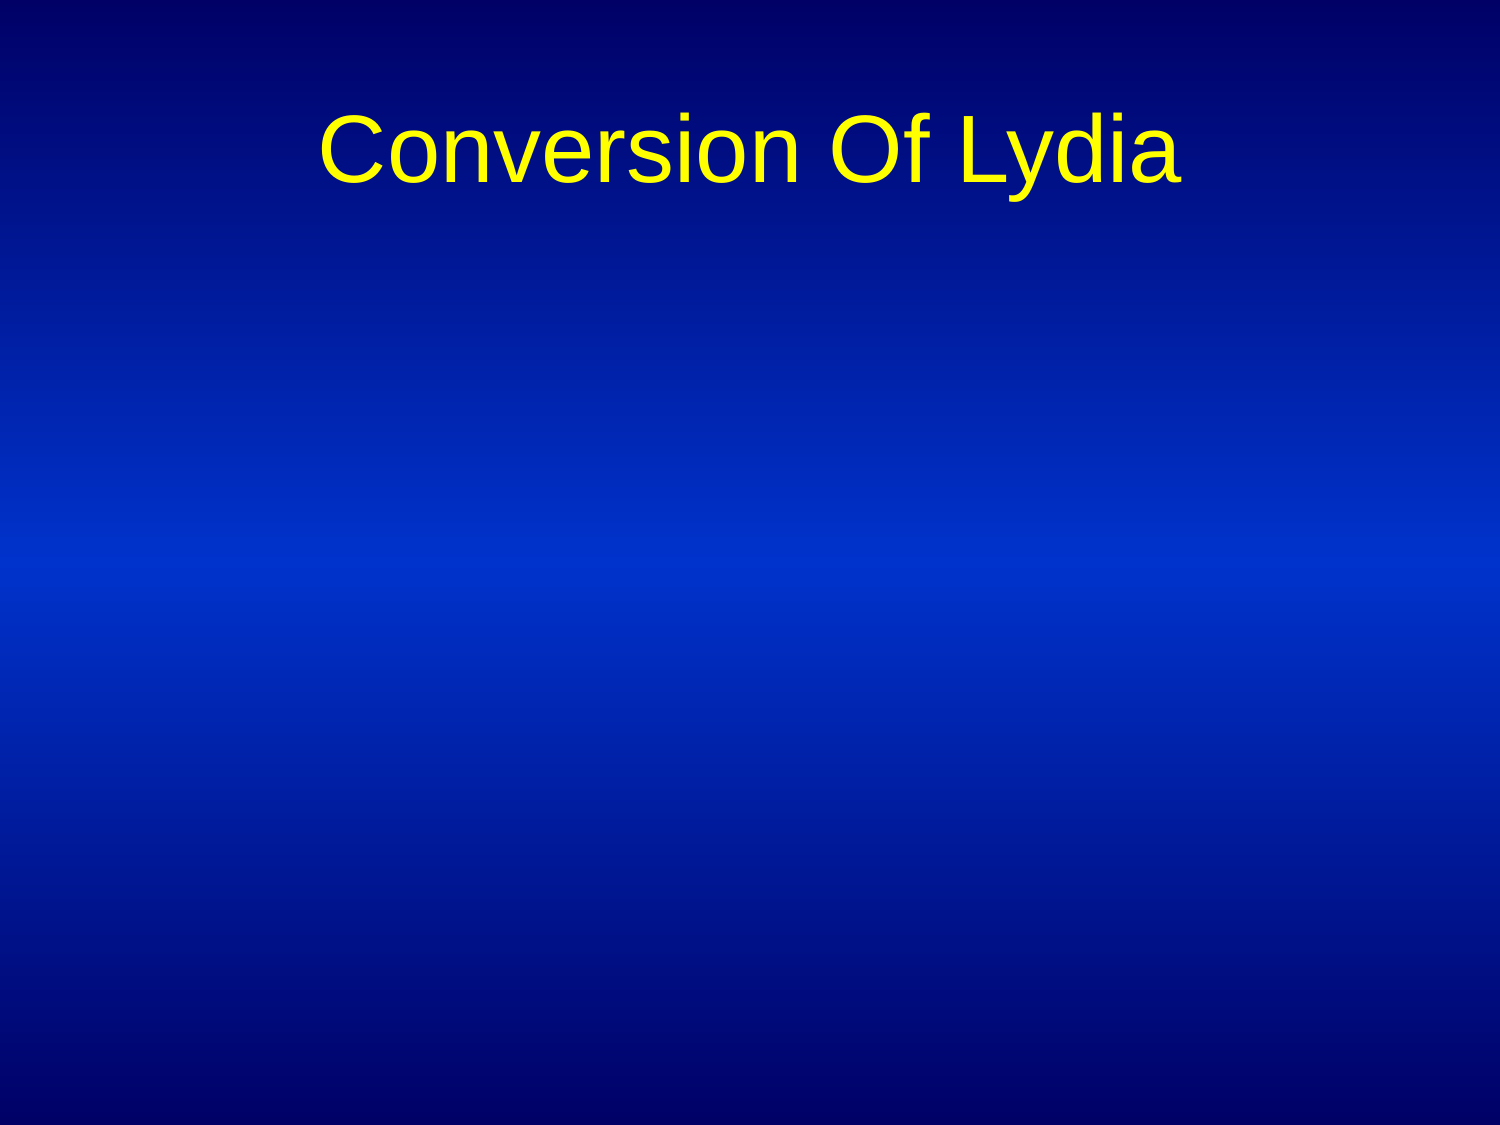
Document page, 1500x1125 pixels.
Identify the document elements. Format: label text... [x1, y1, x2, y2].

title Conversion Of Lydia [37, 50, 1463, 238]
